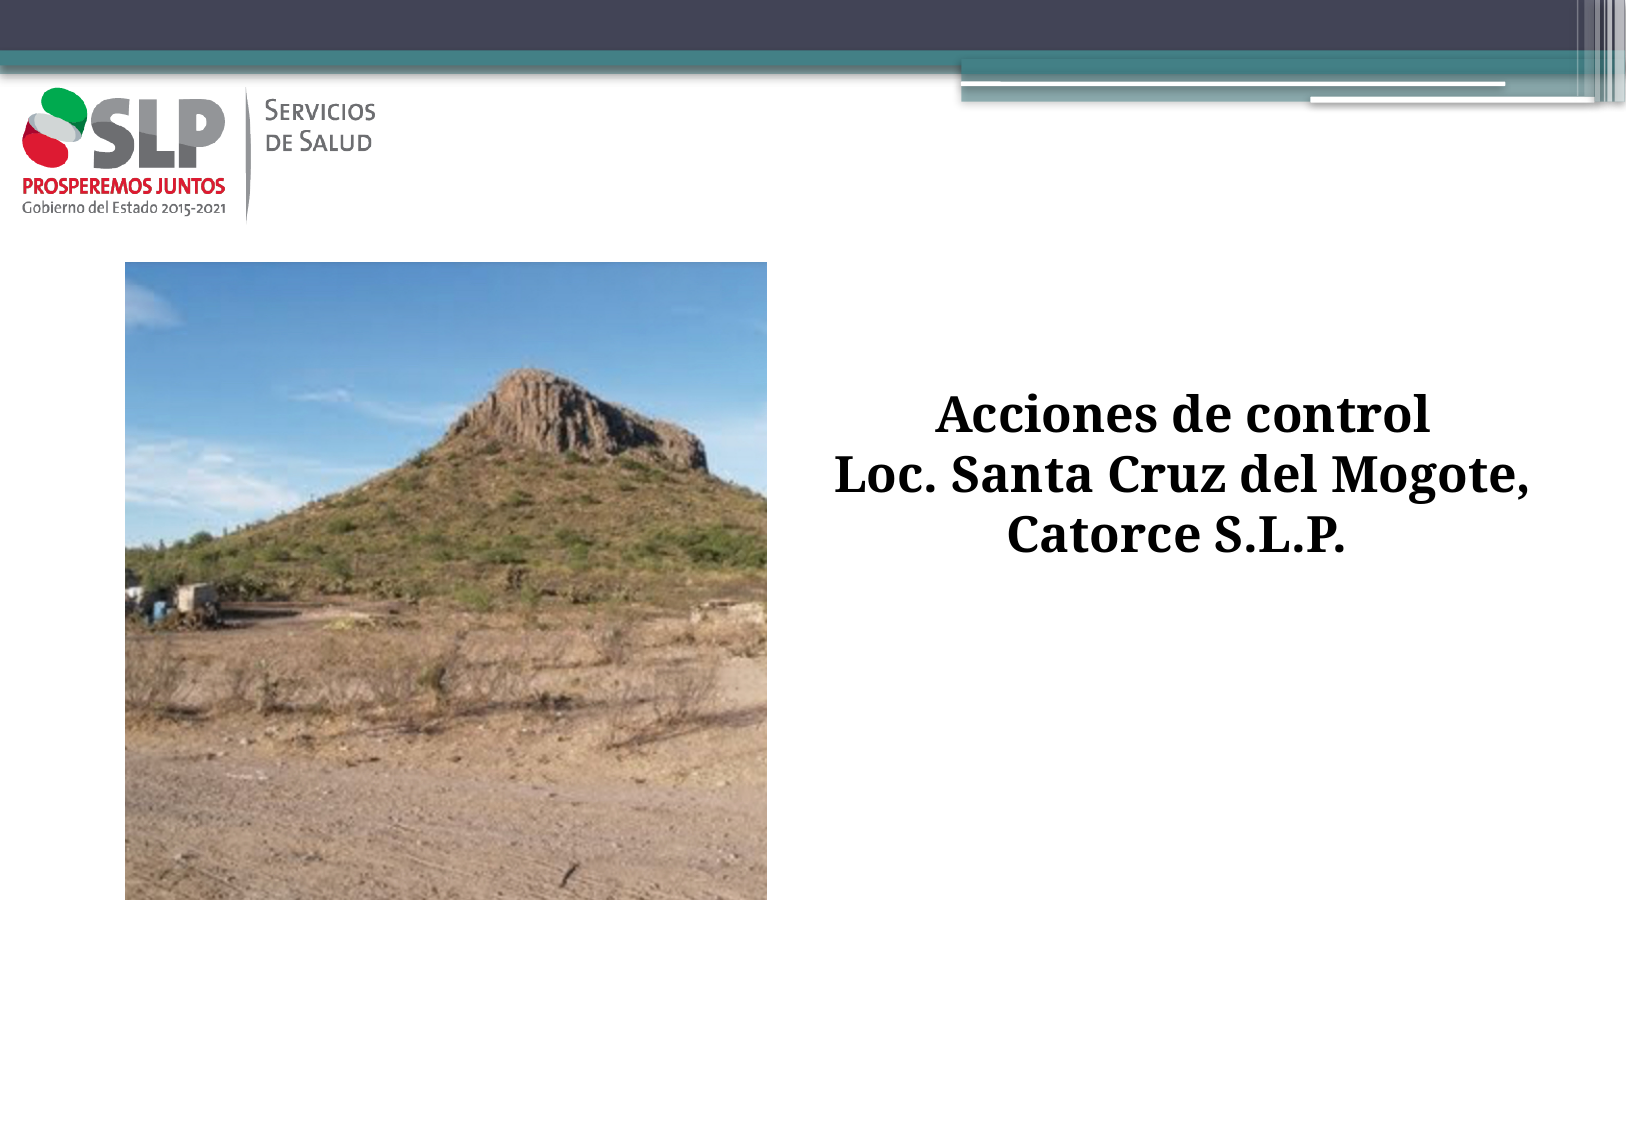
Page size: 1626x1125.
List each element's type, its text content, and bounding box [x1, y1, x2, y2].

picture [22, 87, 376, 226]
picture [124, 262, 767, 901]
text_box Acciones de control Loc. Santa Cruz del Mogote, Catorce S.L.P. [773, 374, 1625, 570]
